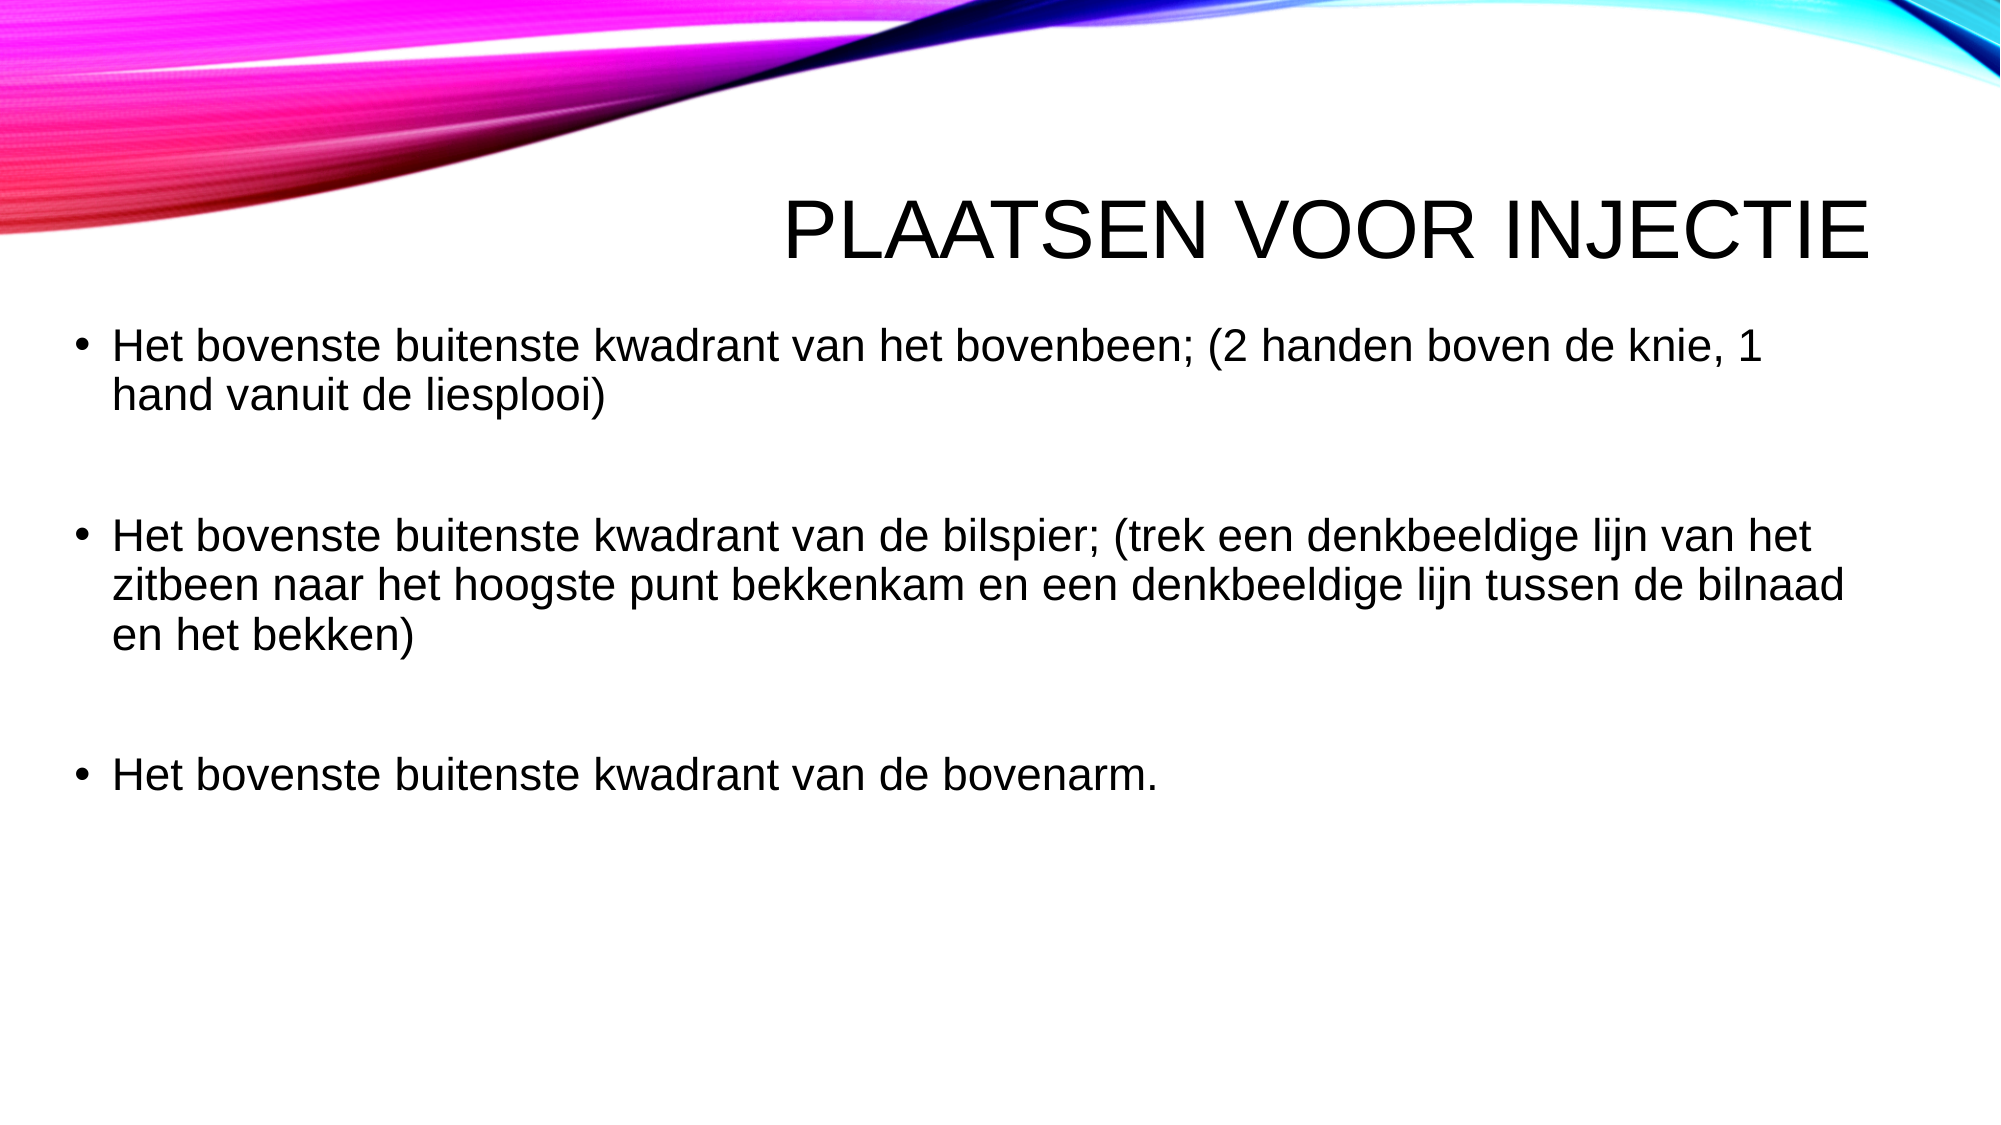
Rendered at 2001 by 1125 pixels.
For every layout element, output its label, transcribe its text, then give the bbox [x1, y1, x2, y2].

title Plaatsen voor injectie [474, 125, 1888, 314]
picture [1910, 0, 2000, 45]
list Het bovenste buitenste kwadrant van het bovenbeen; (2 handen boven de knie, 1 hand vanuit de liesplooi) Het bovenste buitenste kwadrant van de bilspier; (trek een denkbeeldige lijn van het zitbeen naar het hoogste punt bekkenkam en een denkbeeldige lijn tussen de bilnaad en het bekken) Het bovenste buitenste kwadrant van de bovenarm. [59, 314, 1888, 952]
picture [1890, 0, 2000, 75]
picture [0, 0, 2000, 237]
